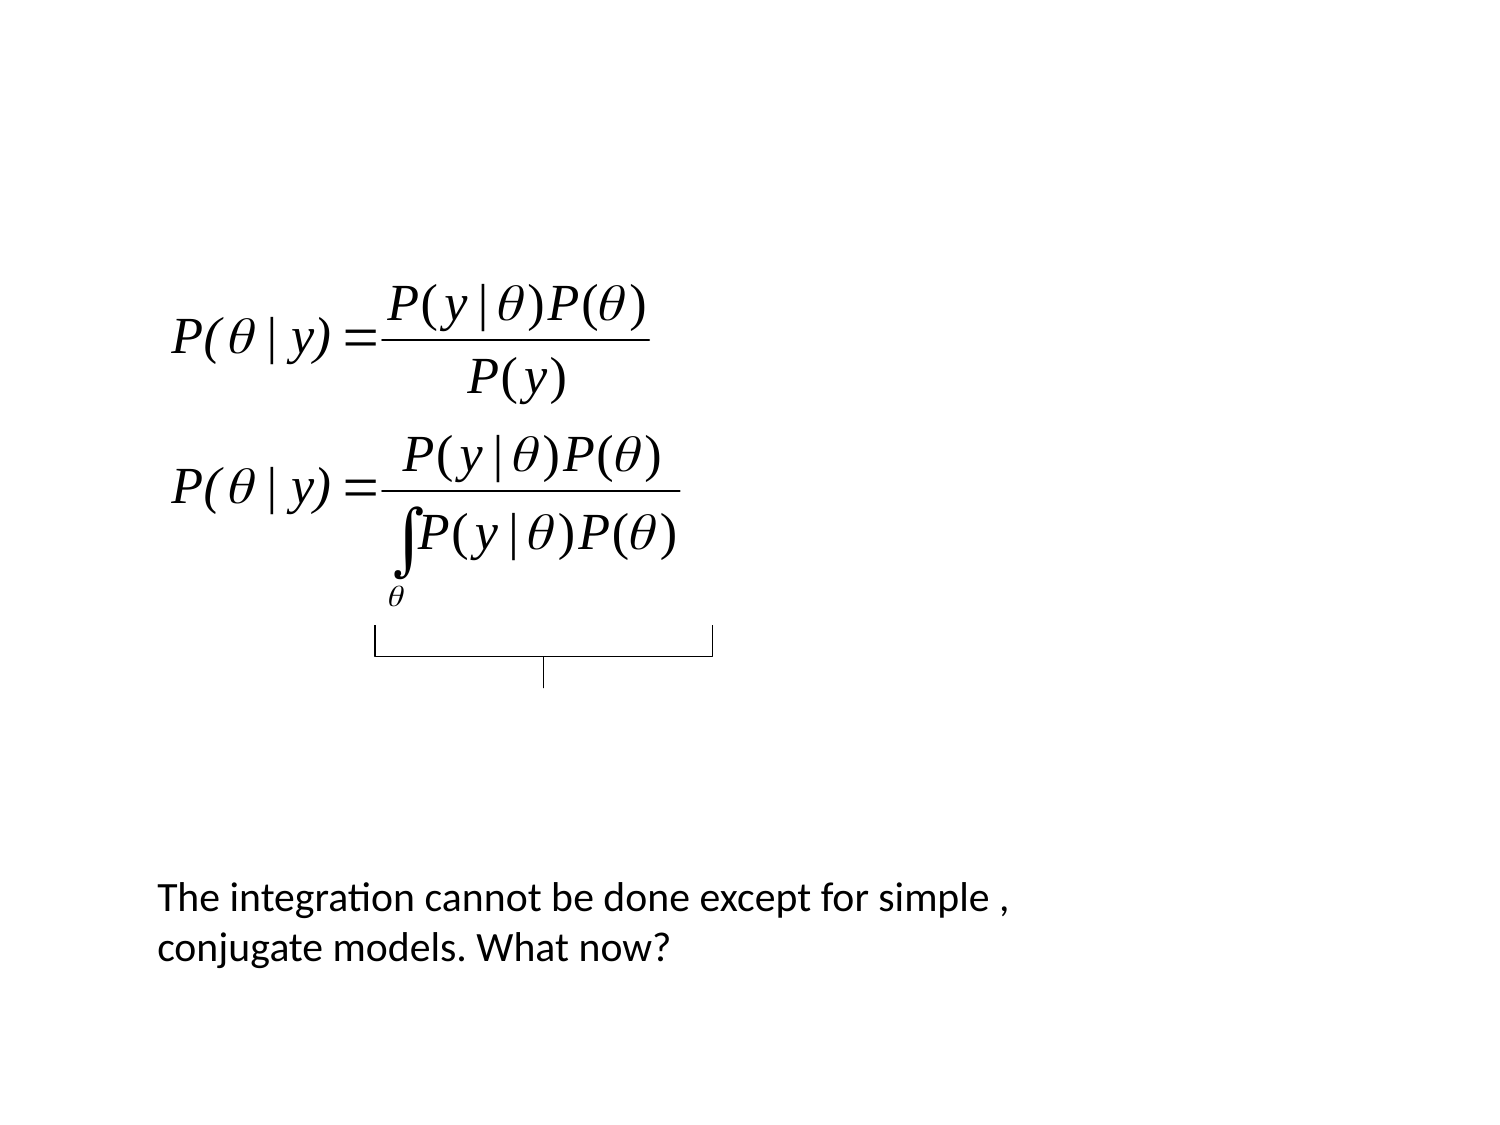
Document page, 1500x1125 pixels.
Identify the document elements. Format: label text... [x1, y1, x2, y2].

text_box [161, 269, 692, 618]
text_box [374, 625, 713, 689]
text_box The integration cannot be done except for simple , conjugate models. What now? [142, 862, 1200, 978]
